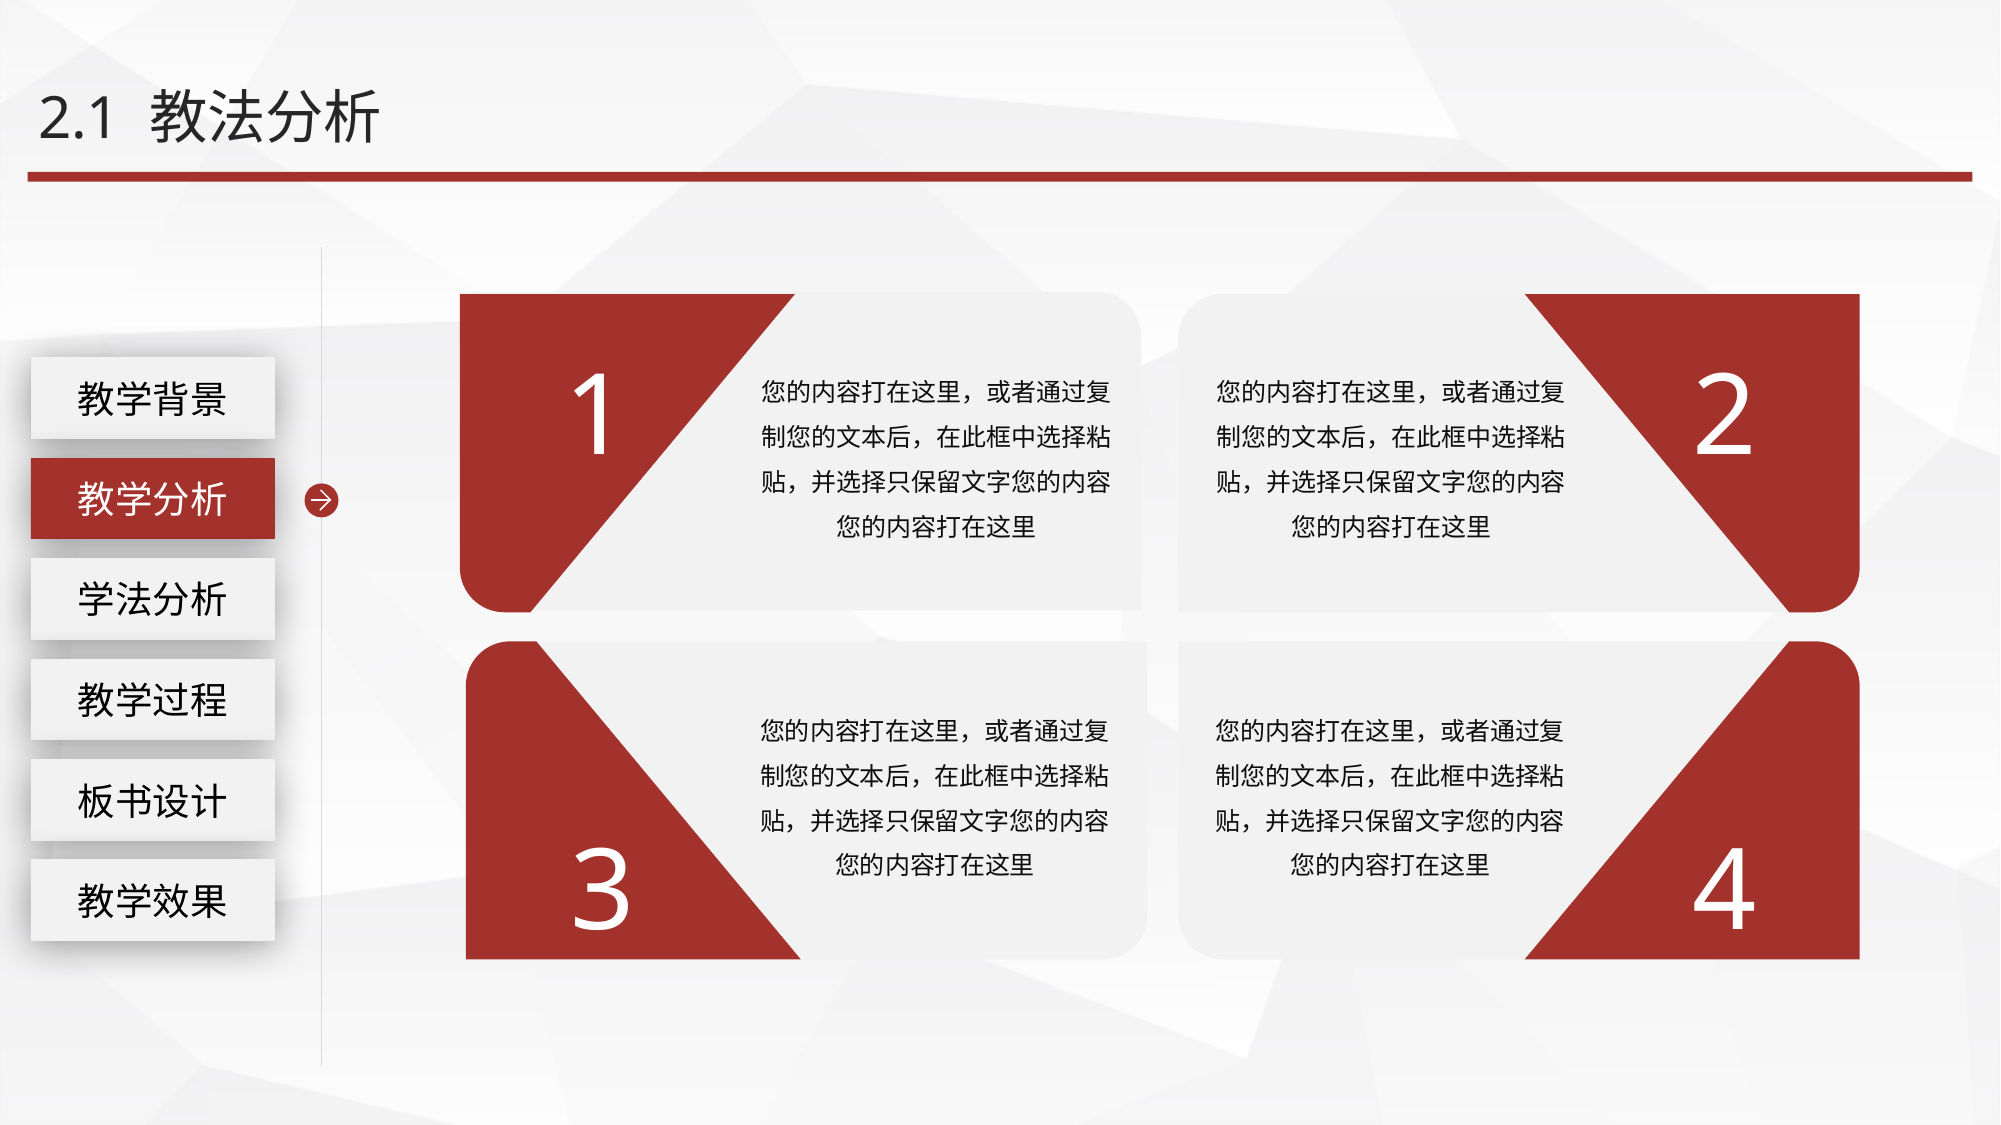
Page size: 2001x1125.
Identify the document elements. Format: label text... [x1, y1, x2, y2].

text_box [537, 641, 1148, 960]
text_box 1 [459, 294, 796, 613]
text_box 您的内容打在这里，或者通过复制您的文本后，在此框中选择粘贴，并选择只保留文字您的内容您的内容打在这里 [738, 692, 1132, 888]
text_box 您的内容打在这里，或者通过复制您的文本后，在此框中选择粘贴，并选择只保留文字您的内容您的内容打在这里 [739, 354, 1134, 549]
text_box 教学过程 [30, 659, 275, 740]
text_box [304, 483, 339, 518]
text_box [459, 291, 1142, 611]
text_box 4 [1524, 641, 1860, 960]
text_box 学法分析 [30, 558, 275, 640]
text_box [1178, 641, 1788, 960]
text_box 您的内容打在这里，或者通过复制您的文本后，在此框中选择粘贴，并选择只保留文字您的内容您的内容打在这里 [1194, 354, 1588, 549]
text_box 2.1 教法分析 [23, 73, 794, 158]
picture [0, 0, 2000, 1125]
text_box 板书设计 [30, 759, 275, 841]
text_box [26, 171, 1973, 183]
text_box 2 [1524, 294, 1860, 613]
text_box 教学效果 [30, 859, 275, 941]
text_box 教学背景 [30, 357, 275, 439]
text_box [1178, 293, 1788, 613]
text_box 3 [465, 641, 801, 960]
text_box 教学分析 [30, 458, 275, 539]
text_box 您的内容打在这里，或者通过复制您的文本后，在此框中选择粘贴，并选择只保留文字您的内容您的内容打在这里 [1193, 692, 1587, 888]
